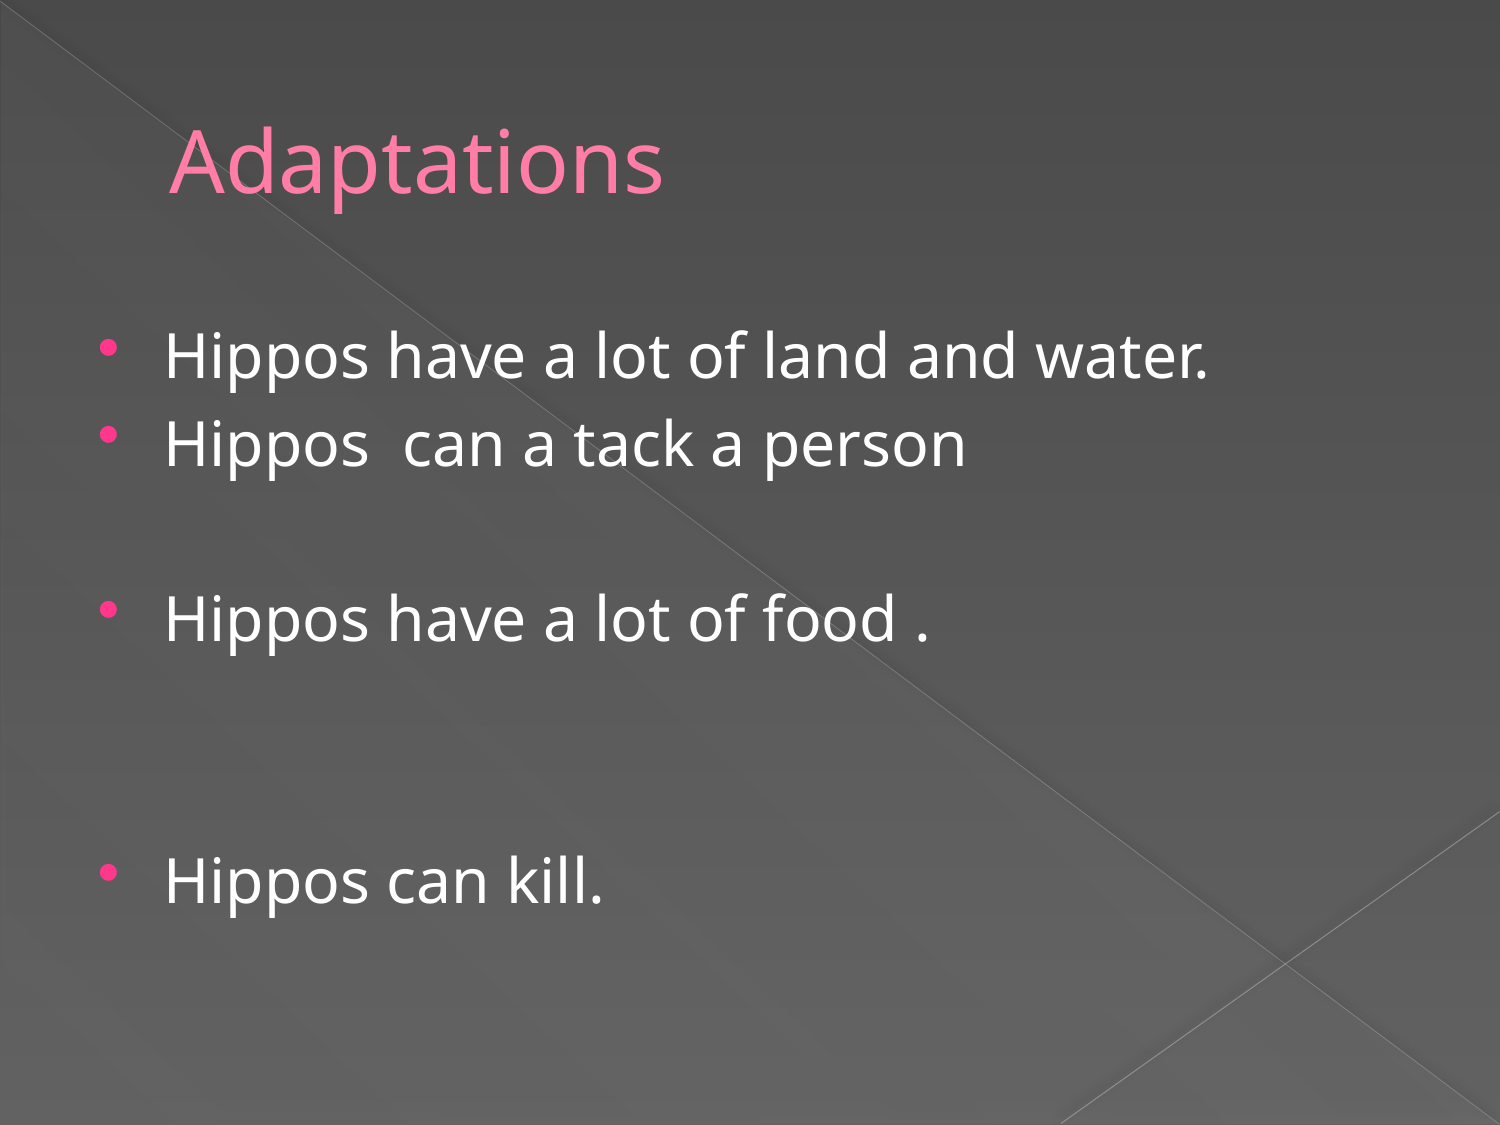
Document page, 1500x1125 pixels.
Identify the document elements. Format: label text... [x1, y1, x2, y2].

title Adaptations [75, 43, 1425, 274]
list Hippos have a lot of land and water. Hippos can a tack a person Hippos have a lot of food . Hippos can kill. [75, 308, 1425, 1059]
